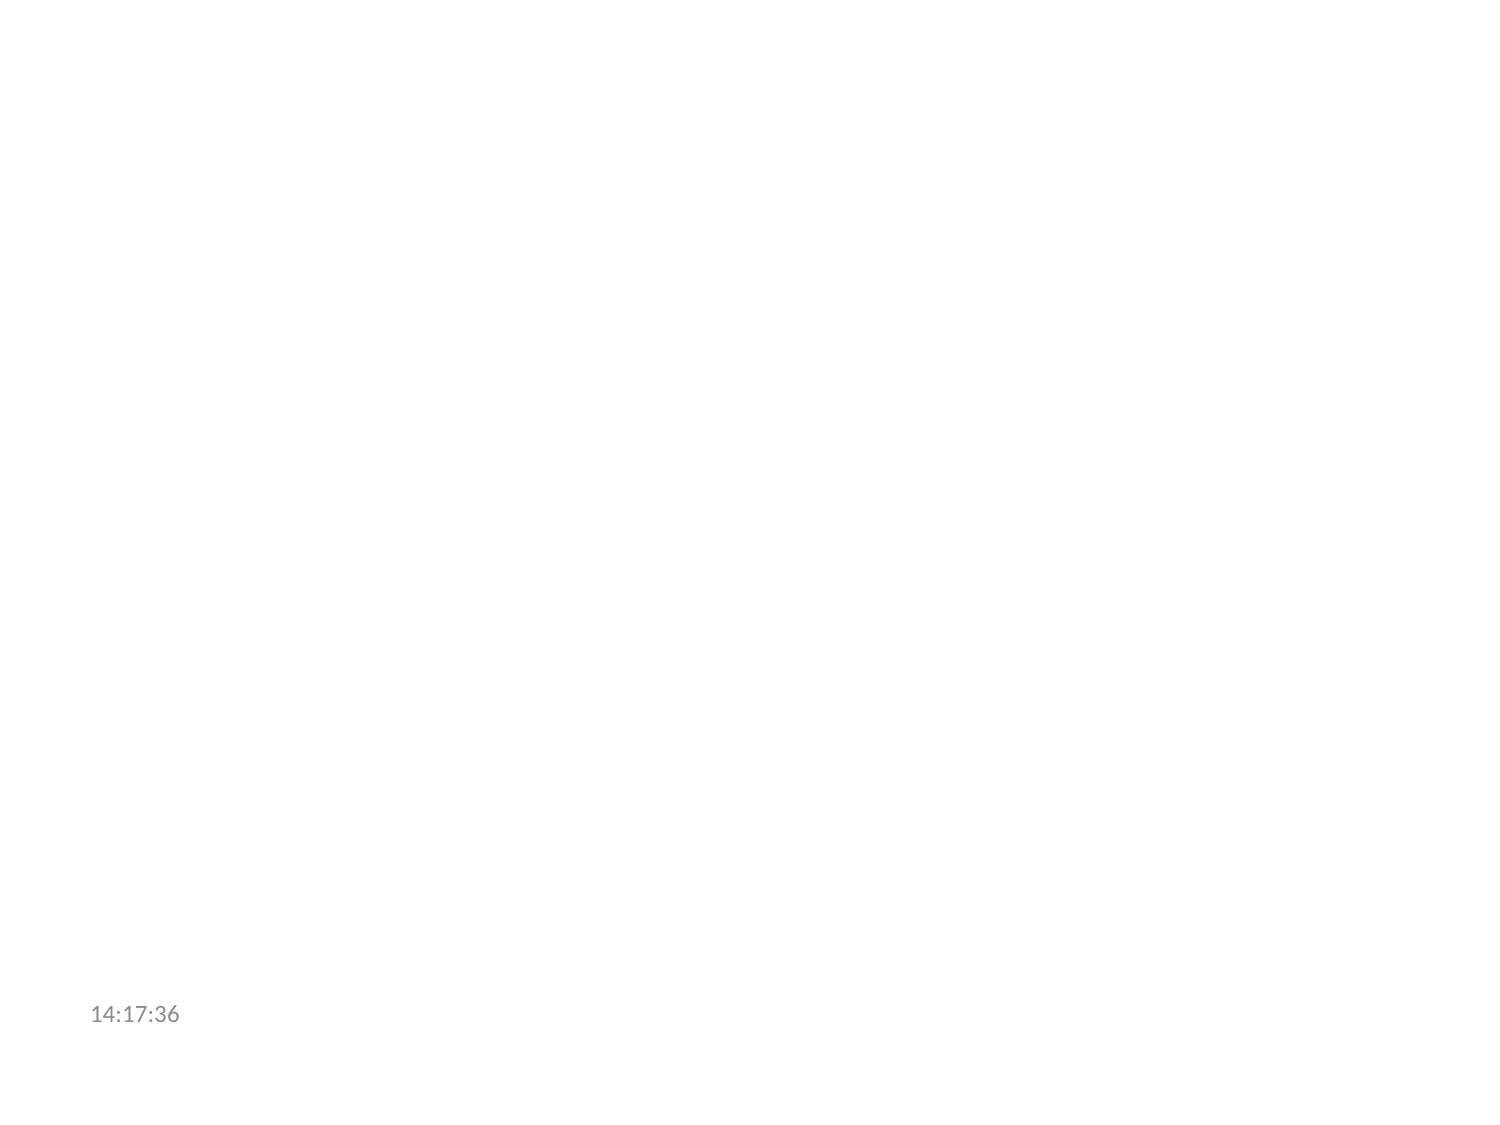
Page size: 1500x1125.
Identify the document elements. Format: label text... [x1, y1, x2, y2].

text_box 15:35:09 [75, 982, 425, 1043]
